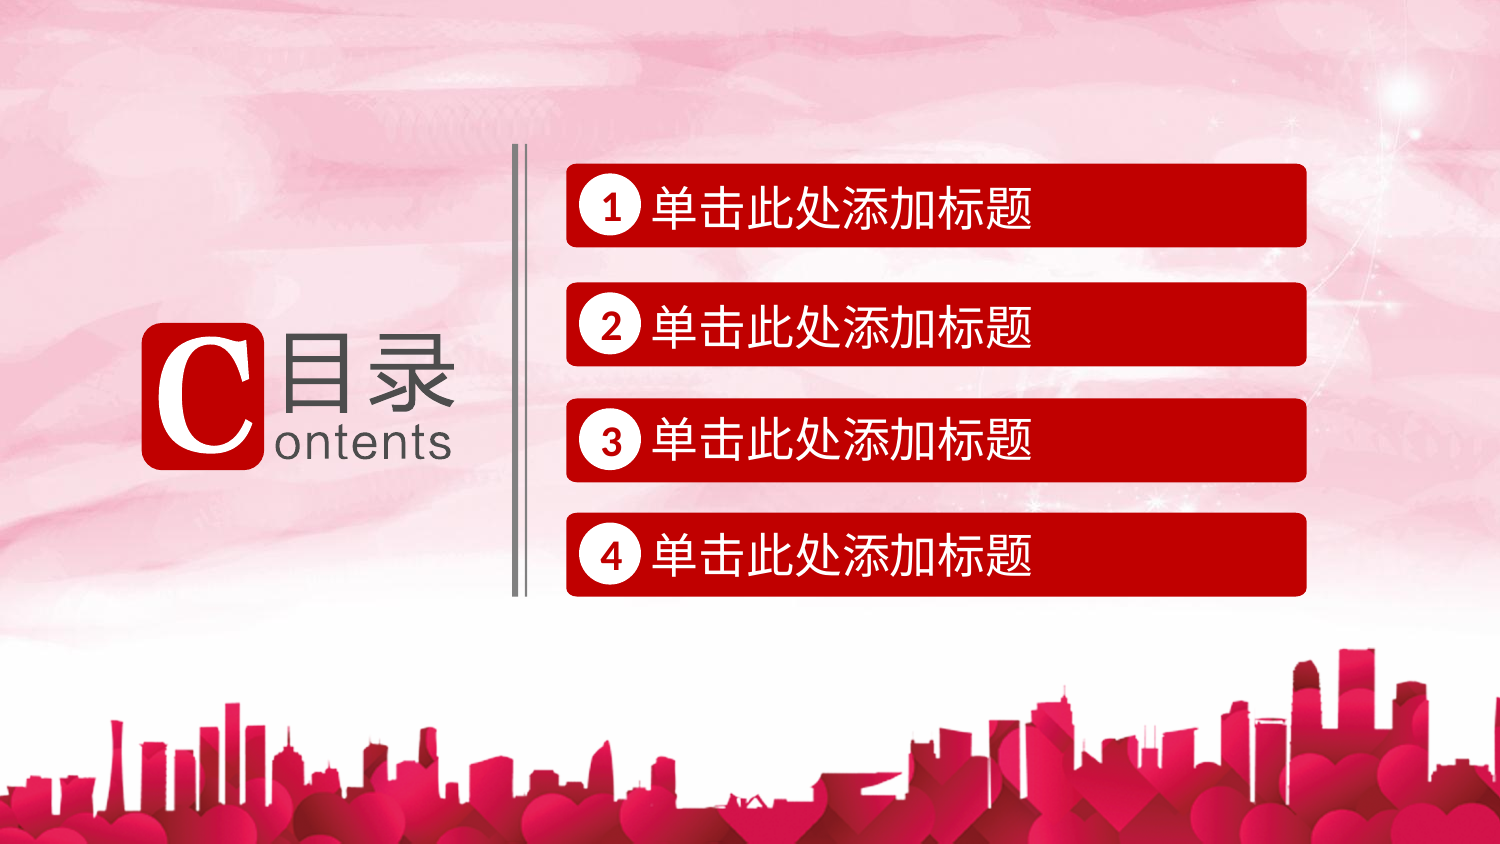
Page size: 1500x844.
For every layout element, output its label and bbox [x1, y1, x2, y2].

picture [0, 0, 1500, 844]
text_box [579, 170, 641, 239]
text_box [579, 519, 641, 588]
text_box [579, 289, 641, 358]
text_box [579, 405, 641, 474]
